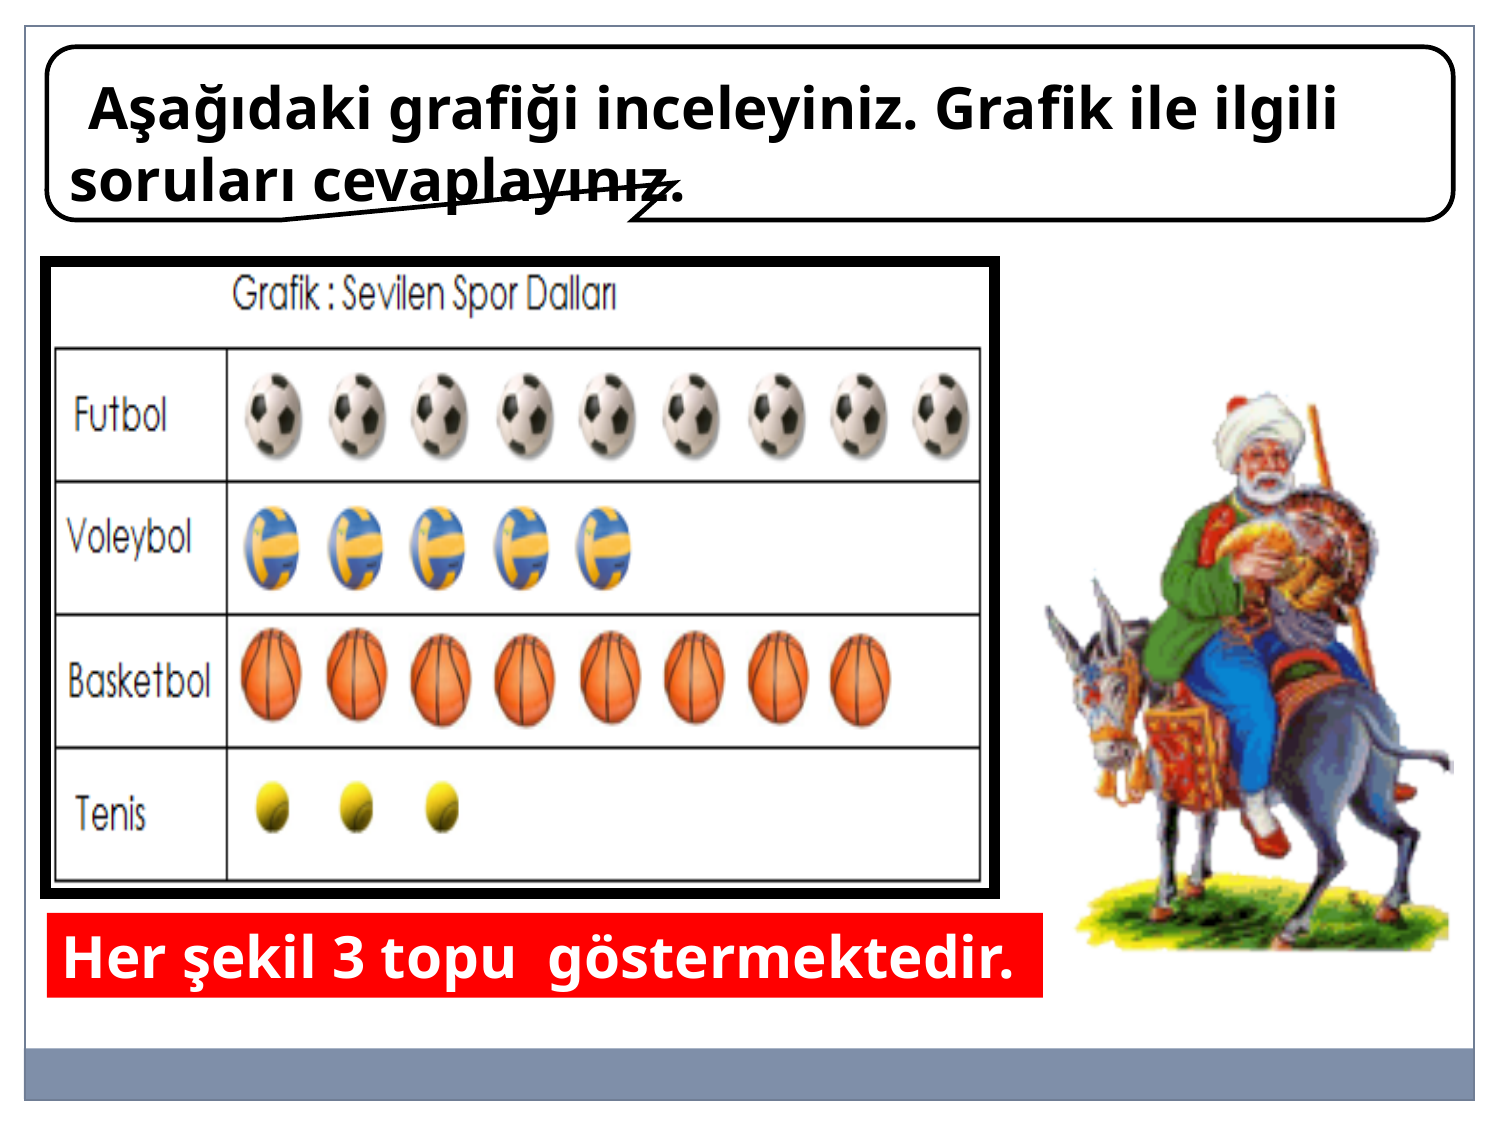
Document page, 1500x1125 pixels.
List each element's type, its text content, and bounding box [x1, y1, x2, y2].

picture [51, 266, 990, 889]
text_box Aşağıdaki grafiği inceleyiniz. Grafik ile ilgili soruları cevaplayınız. [46, 46, 1454, 220]
picture [1042, 351, 1454, 962]
text_box Her şekil 3 topu göstermektedir. [46, 912, 1043, 998]
